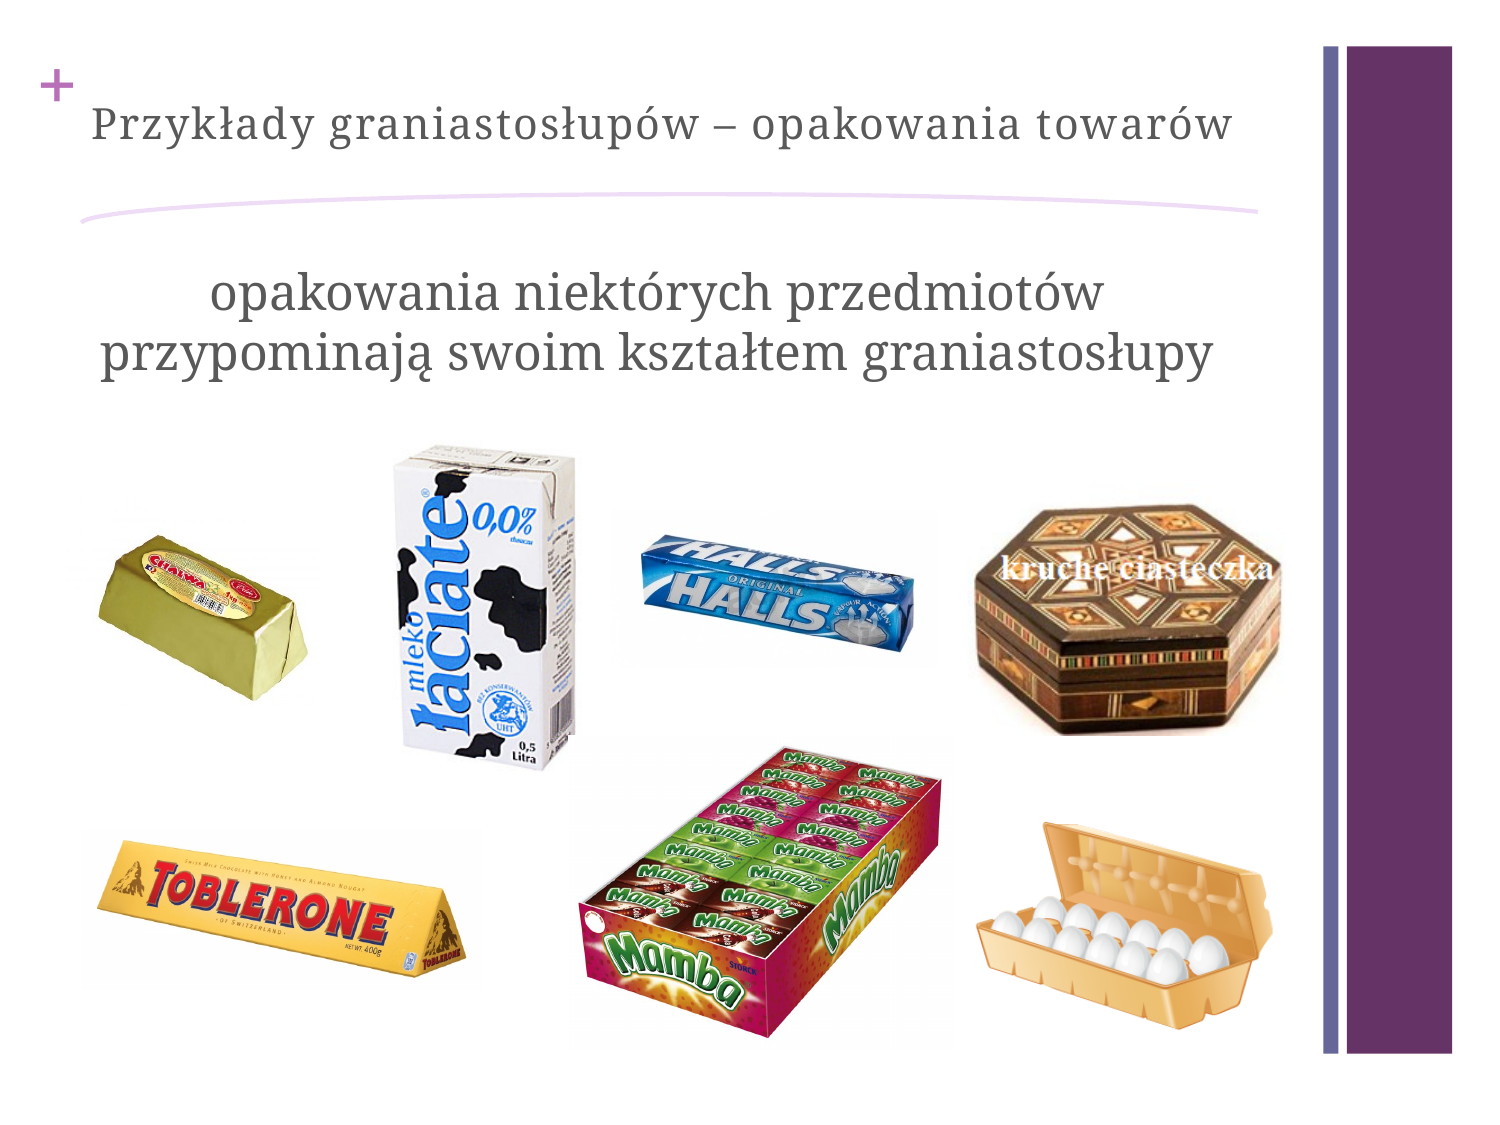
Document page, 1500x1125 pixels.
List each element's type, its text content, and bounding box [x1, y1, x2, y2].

picture [966, 754, 1278, 1065]
text_box [80, 192, 1258, 225]
list Przykłady graniastosłupów – opakowania towarów [42, 88, 1283, 195]
picture [966, 480, 1298, 737]
text_box opakowania niektórych przedmiotów przypominają swoim kształtem graniastosłupy [37, 253, 1278, 414]
picture [80, 829, 482, 991]
picture [321, 439, 957, 1050]
picture [62, 496, 317, 737]
